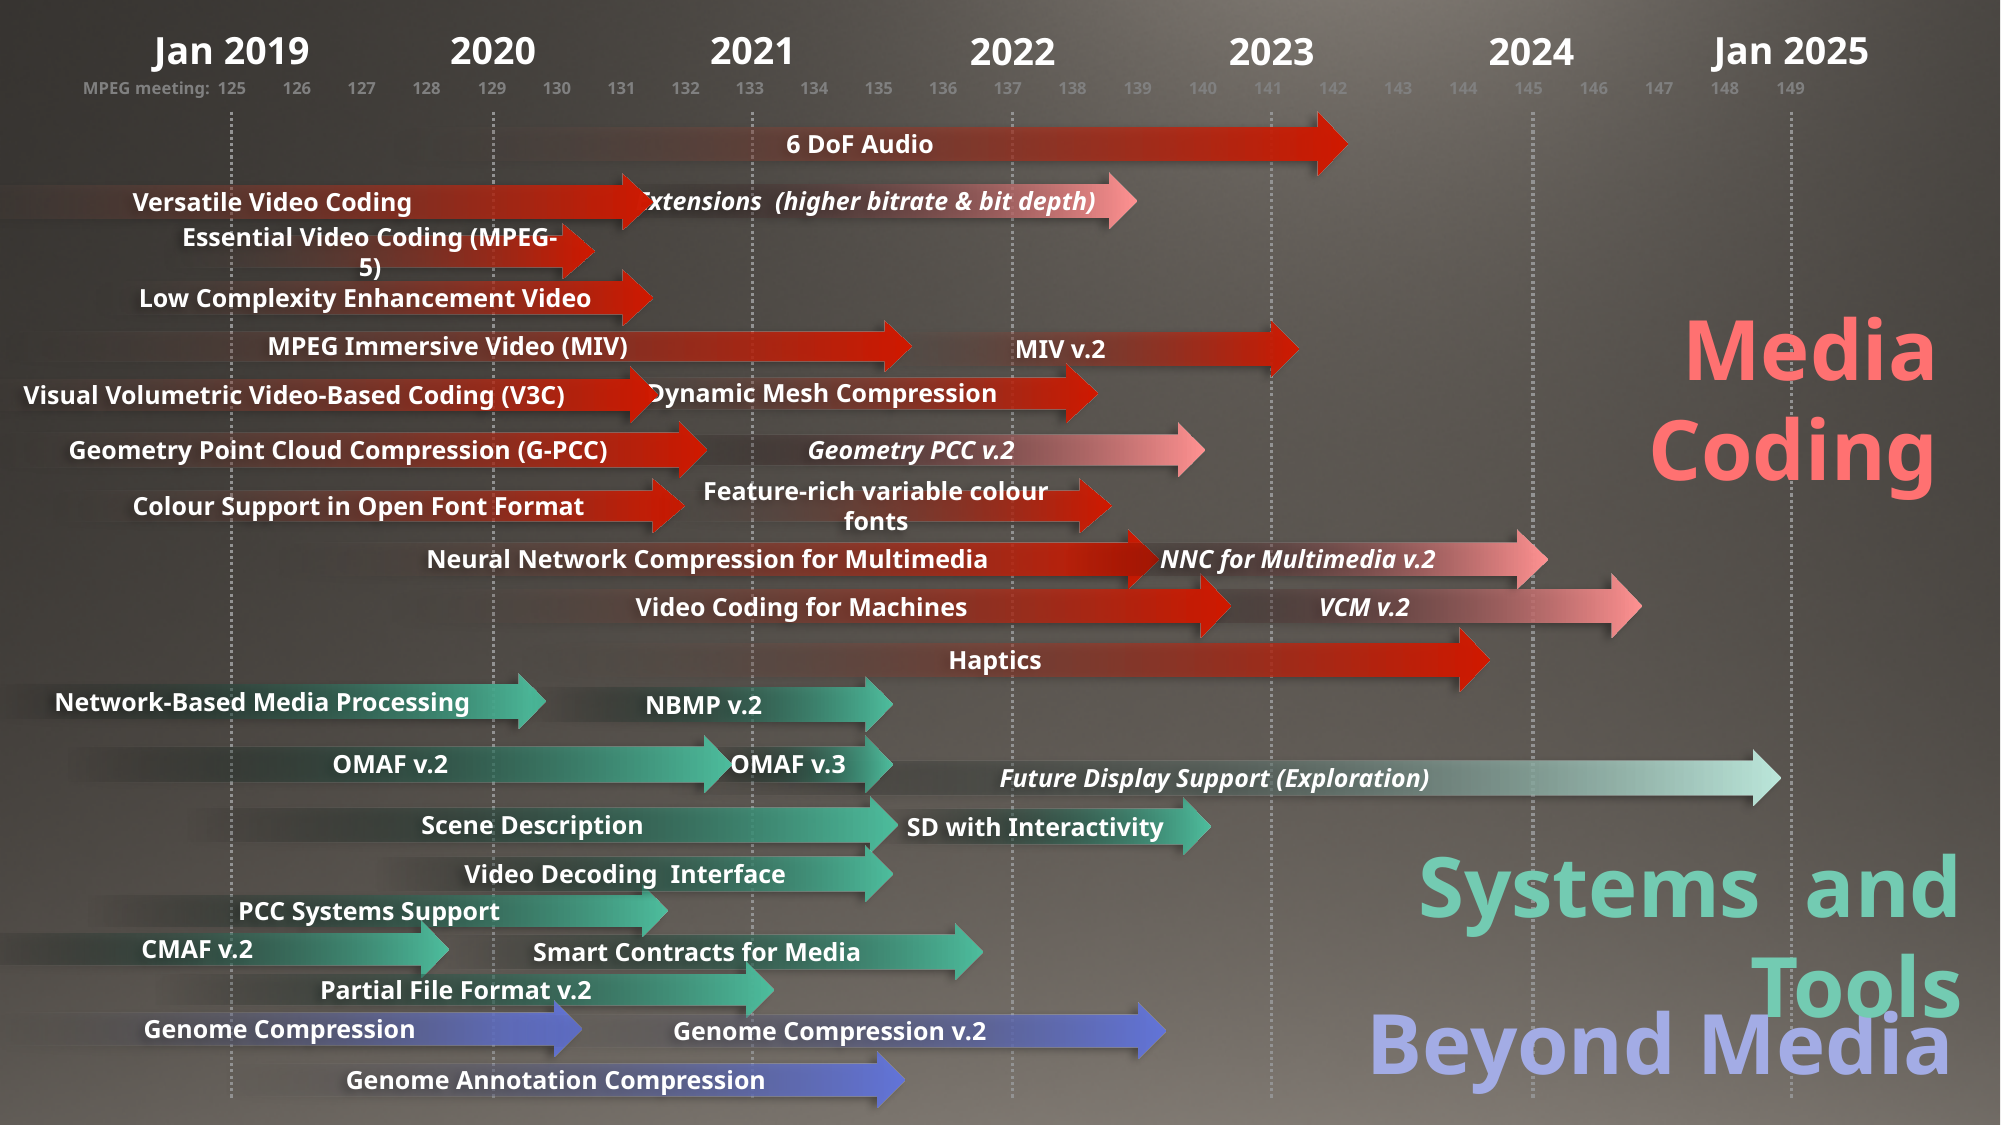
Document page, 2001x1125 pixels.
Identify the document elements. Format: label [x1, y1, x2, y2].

text_box [76, 20, 1873, 111]
text_box [0, 111, 1976, 1108]
picture [0, 0, 2001, 1125]
